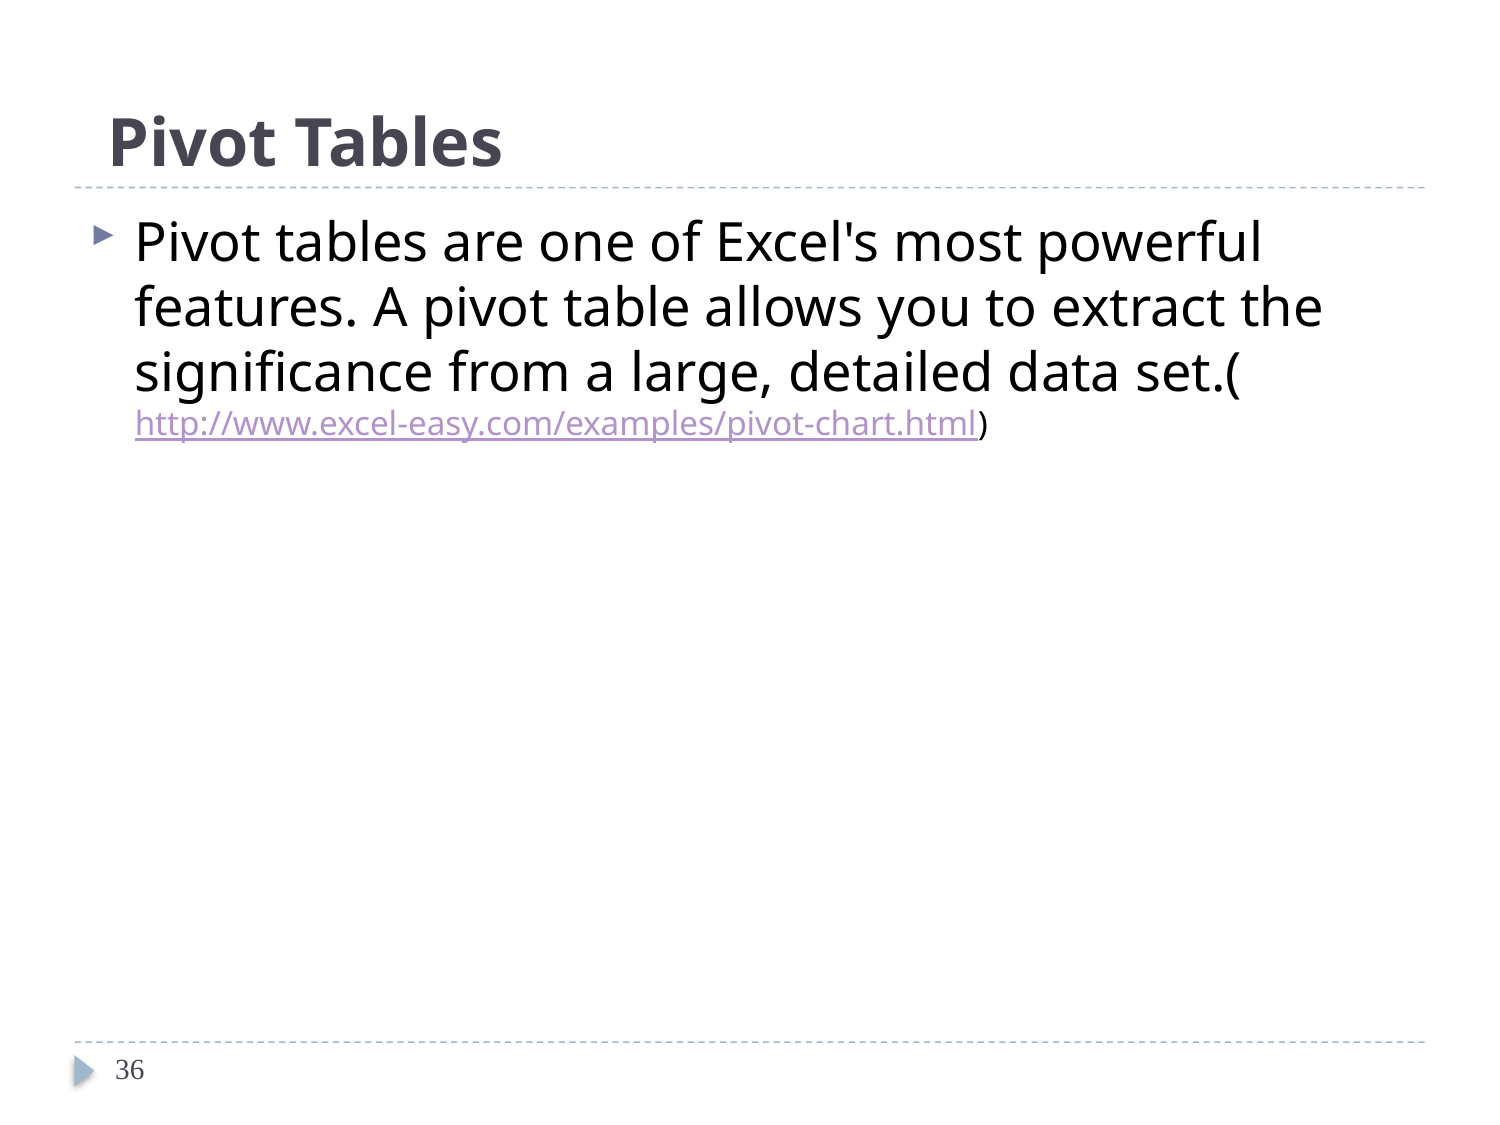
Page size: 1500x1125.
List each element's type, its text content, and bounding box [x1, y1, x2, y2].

slide_number 36 [100, 1042, 426, 1103]
list Pivot tables are one of Excel's most powerful features. A pivot table allows you to extract the significance from a large, detailed data set.(http://www.excel-easy.com/examples/pivot-chart.html) [74, 199, 1426, 1011]
title Pivot Tables [74, 24, 1426, 188]
